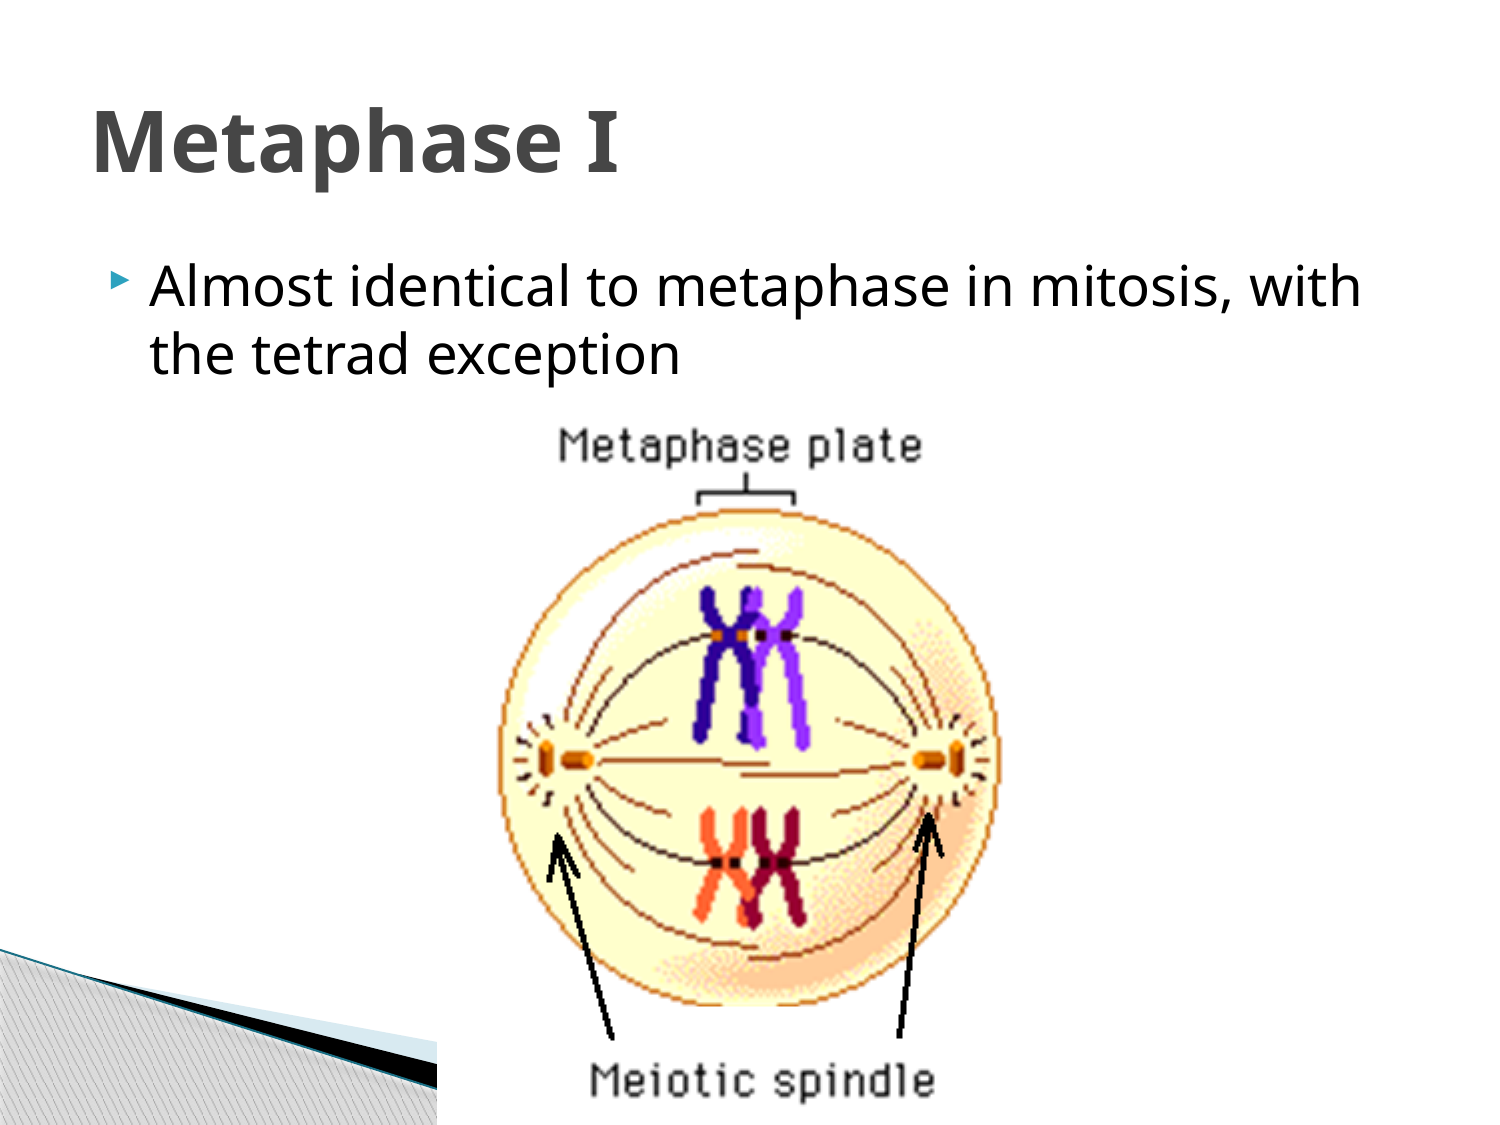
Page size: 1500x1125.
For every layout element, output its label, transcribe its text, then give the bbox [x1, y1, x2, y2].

list Almost identical to metaphase in mitosis, with the tetrad exception [75, 243, 1425, 986]
title Metaphase I [75, 45, 1425, 233]
picture [437, 397, 1026, 1125]
